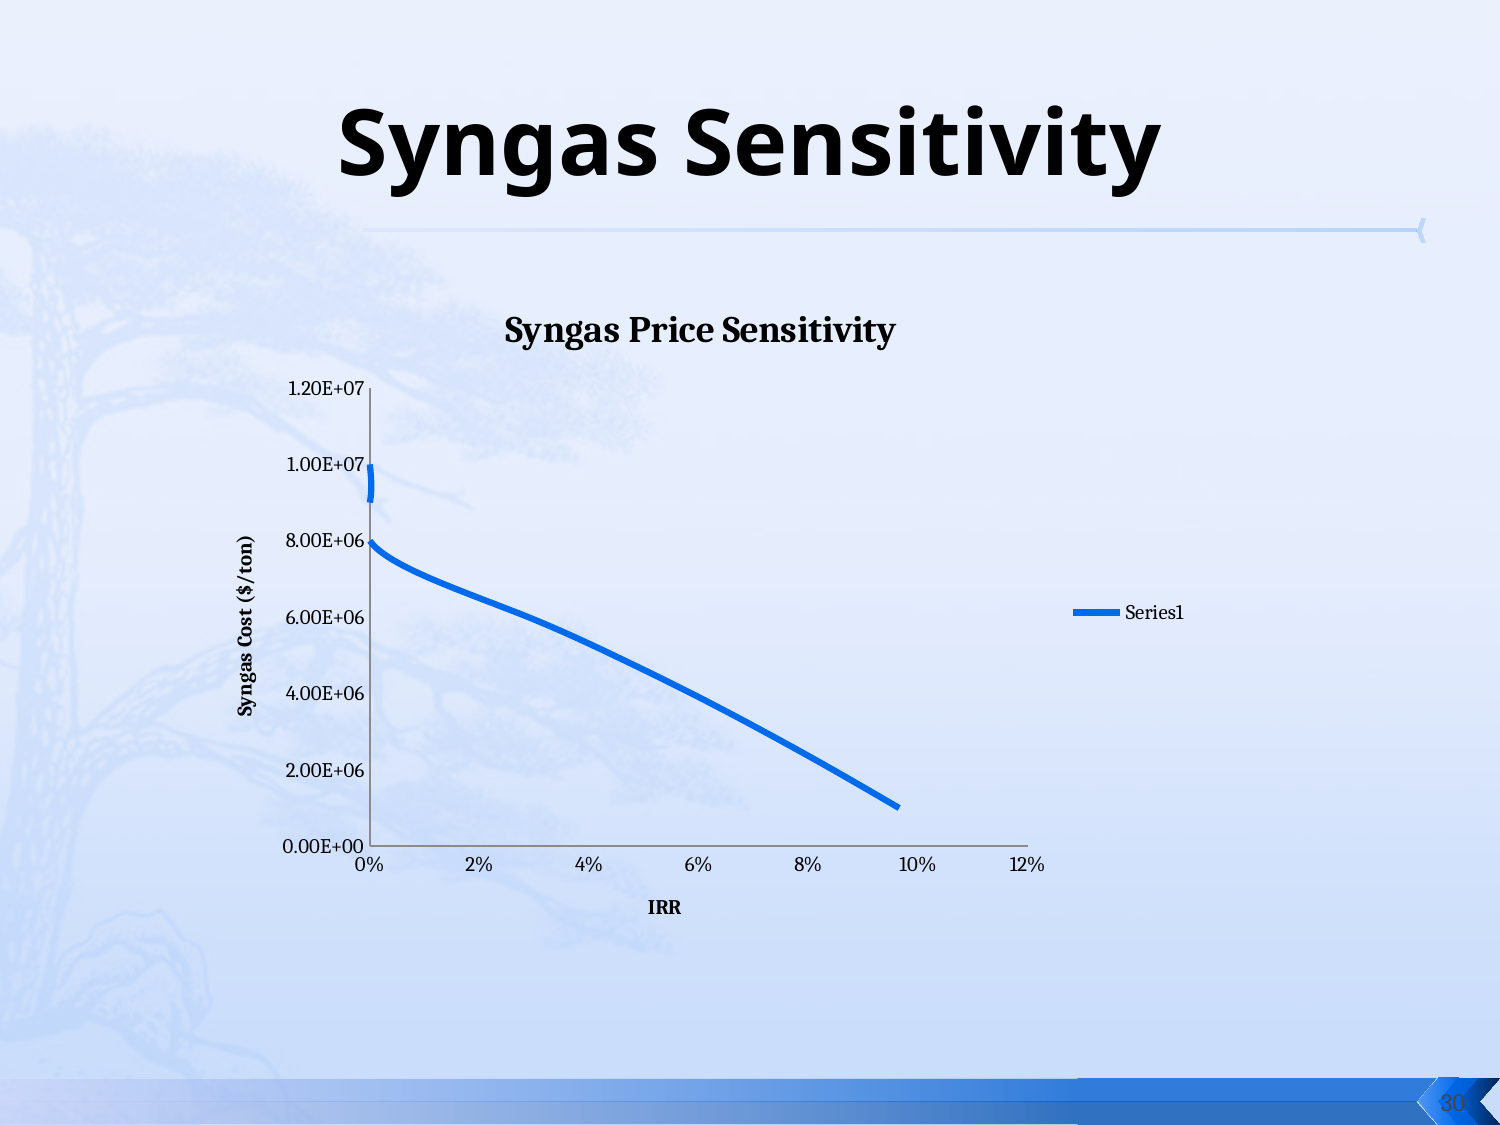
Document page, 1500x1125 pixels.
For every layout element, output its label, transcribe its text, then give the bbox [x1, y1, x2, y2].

slide_number 30 [1406, 1077, 1500, 1125]
chart [199, 274, 1204, 951]
title Syngas Sensitivity [75, 45, 1425, 233]
